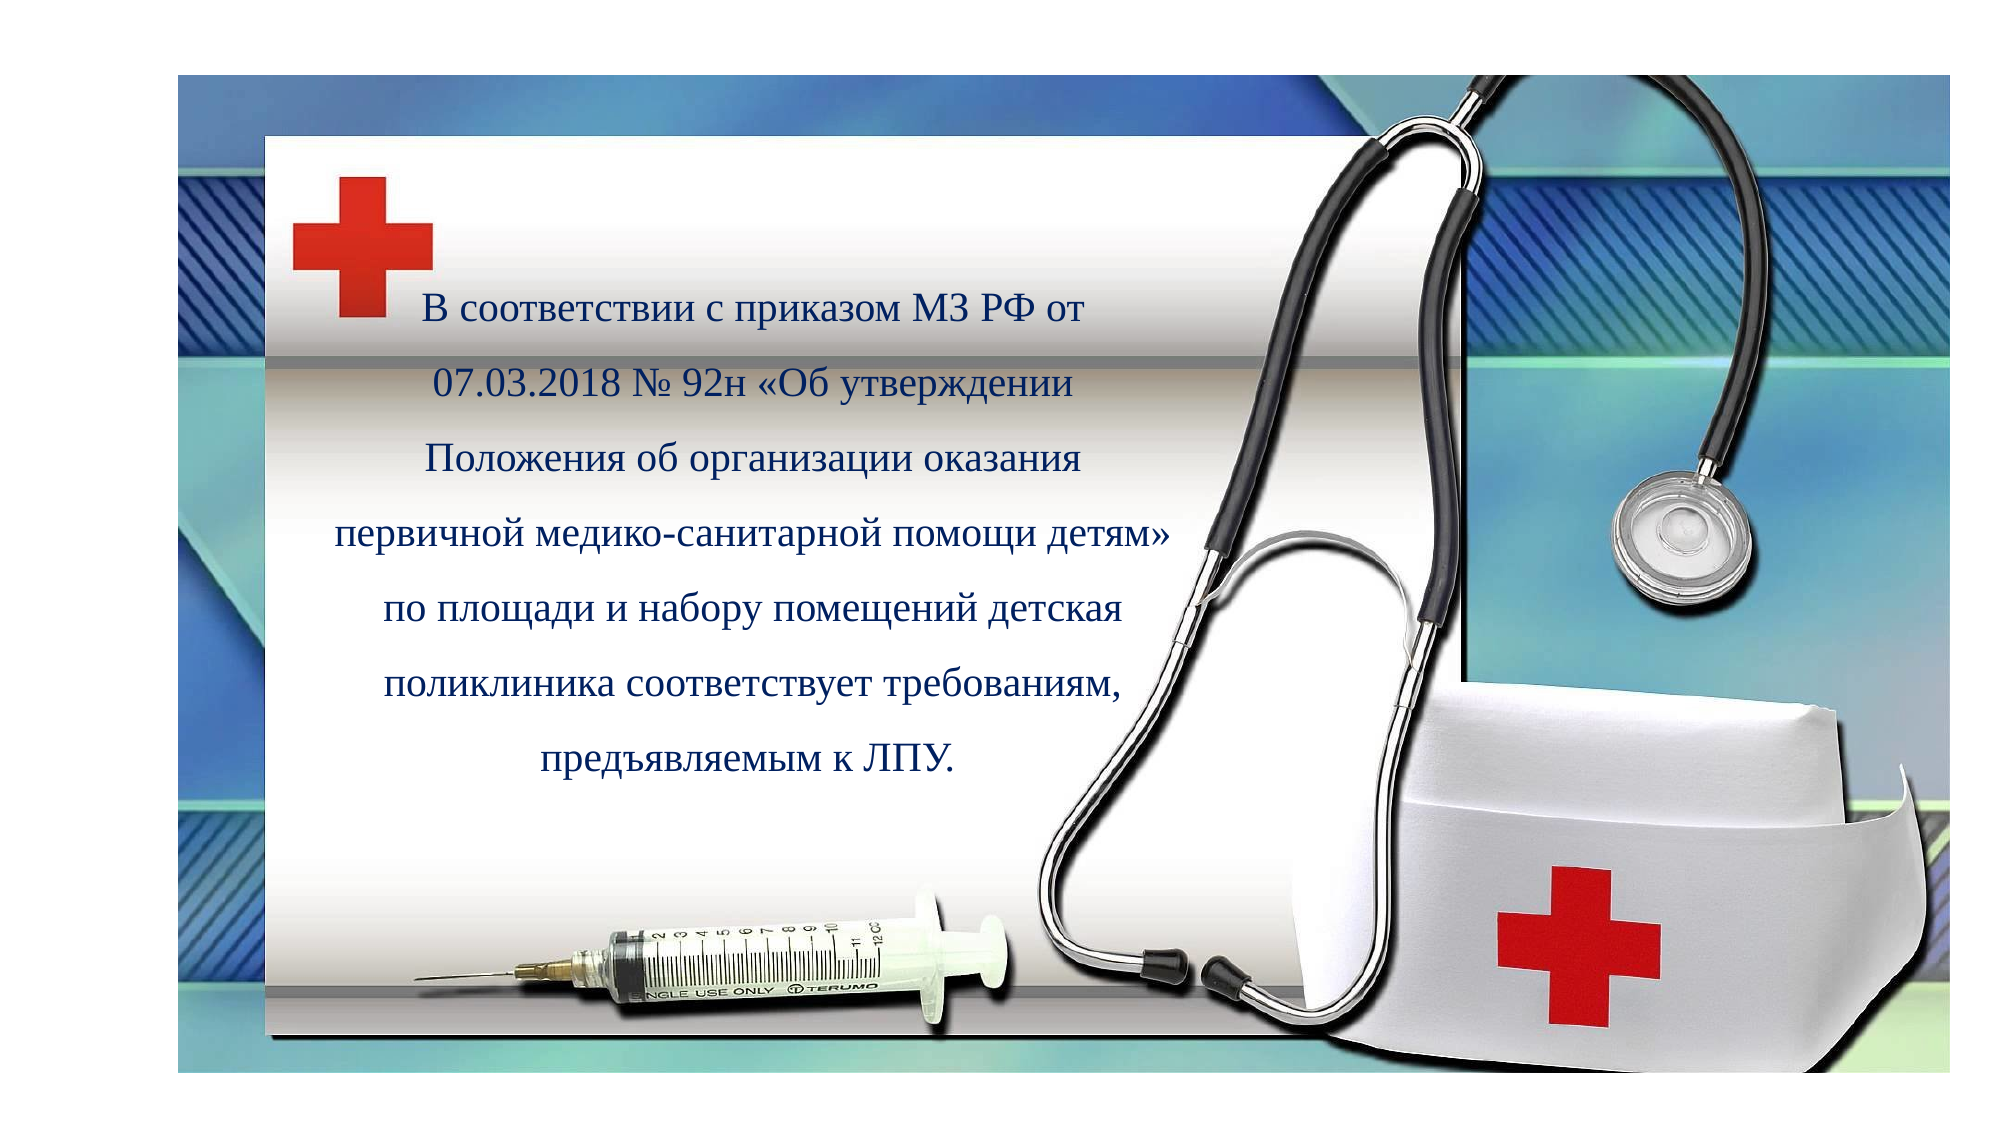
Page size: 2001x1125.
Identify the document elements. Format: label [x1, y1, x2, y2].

picture [178, 75, 1950, 1073]
